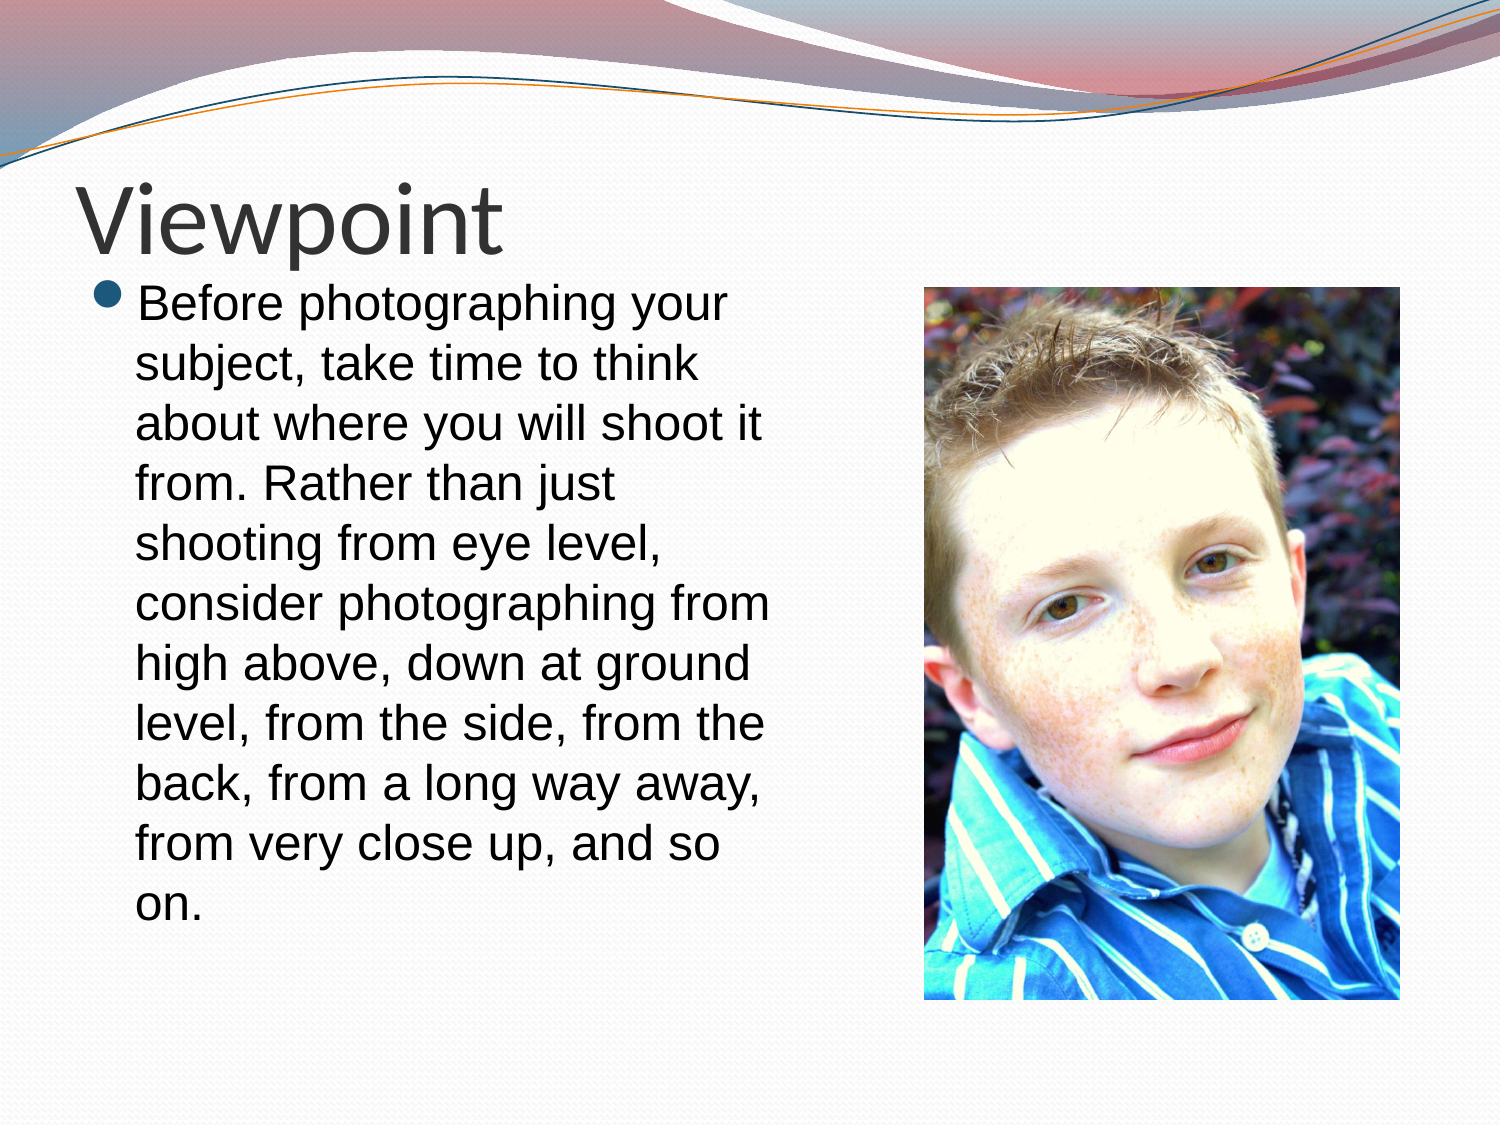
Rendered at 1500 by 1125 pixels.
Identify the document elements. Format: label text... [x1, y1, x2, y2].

picture [924, 287, 1400, 1001]
list Before photographing your subject, take time to think about where you will shoot it from. Rather than just shooting from eye level, consider photographing from high above, down at ground level, from the side, from the back, from a long way away, from very close up, and so on. [75, 262, 788, 1005]
title Viewpoint [75, 87, 1425, 275]
